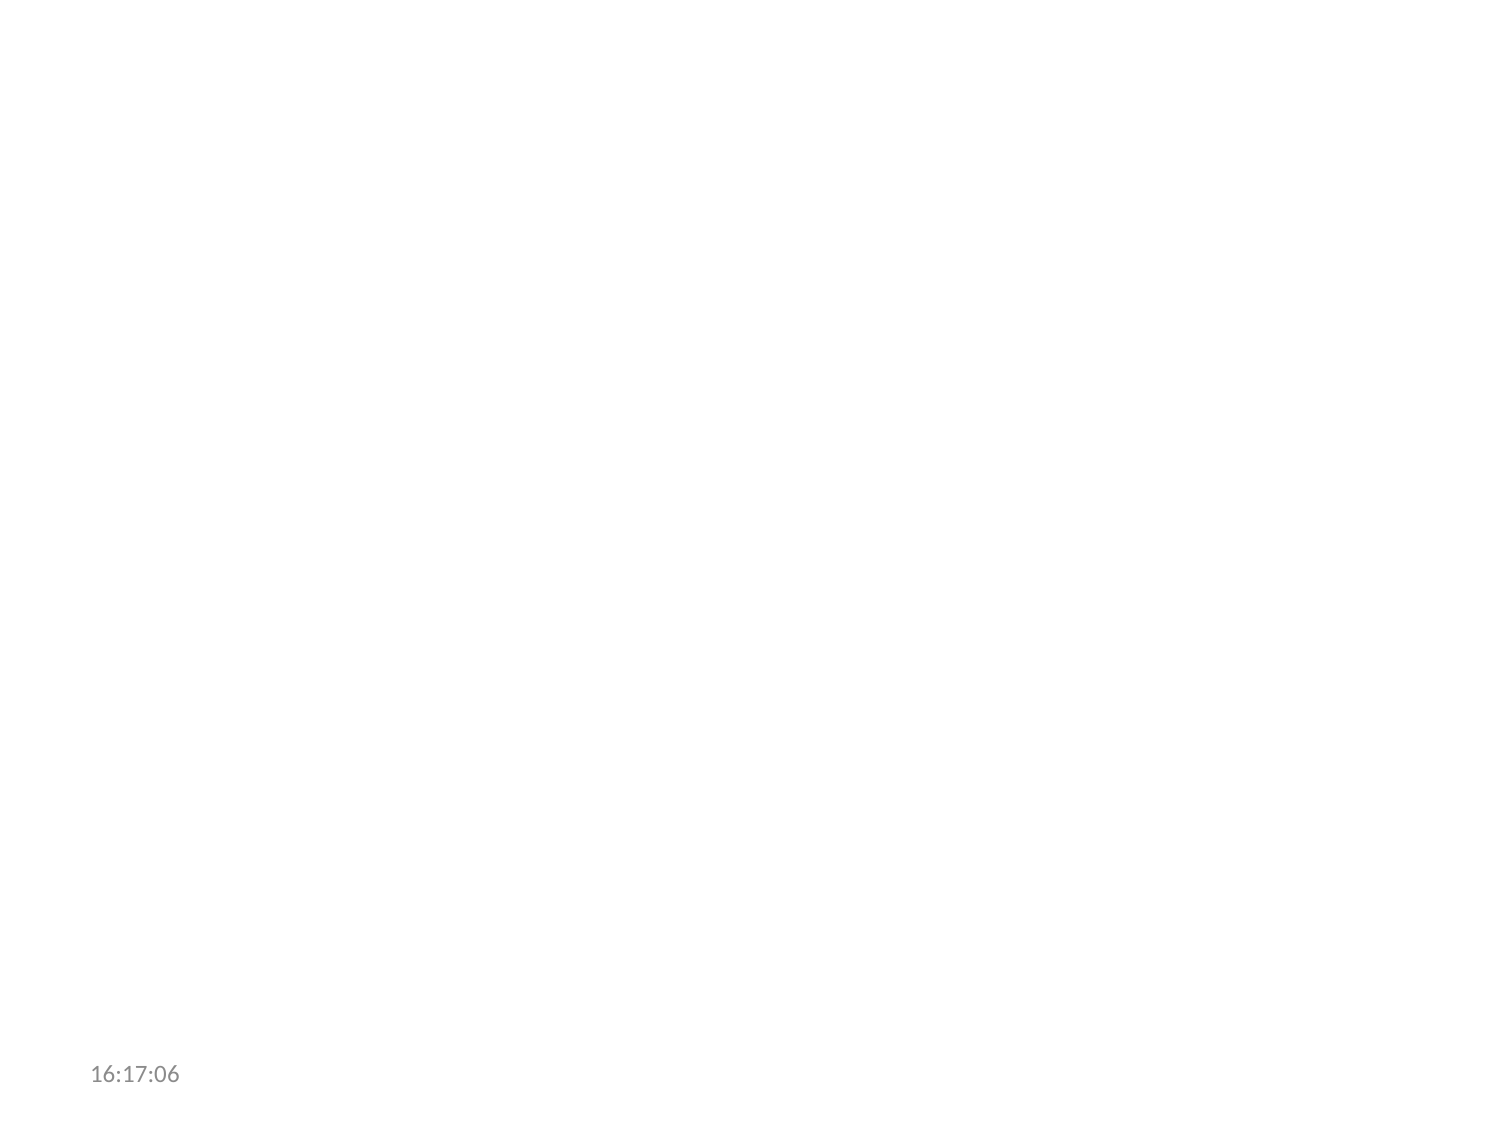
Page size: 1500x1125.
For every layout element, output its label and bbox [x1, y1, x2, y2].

slide_number [75, 1042, 425, 1103]
